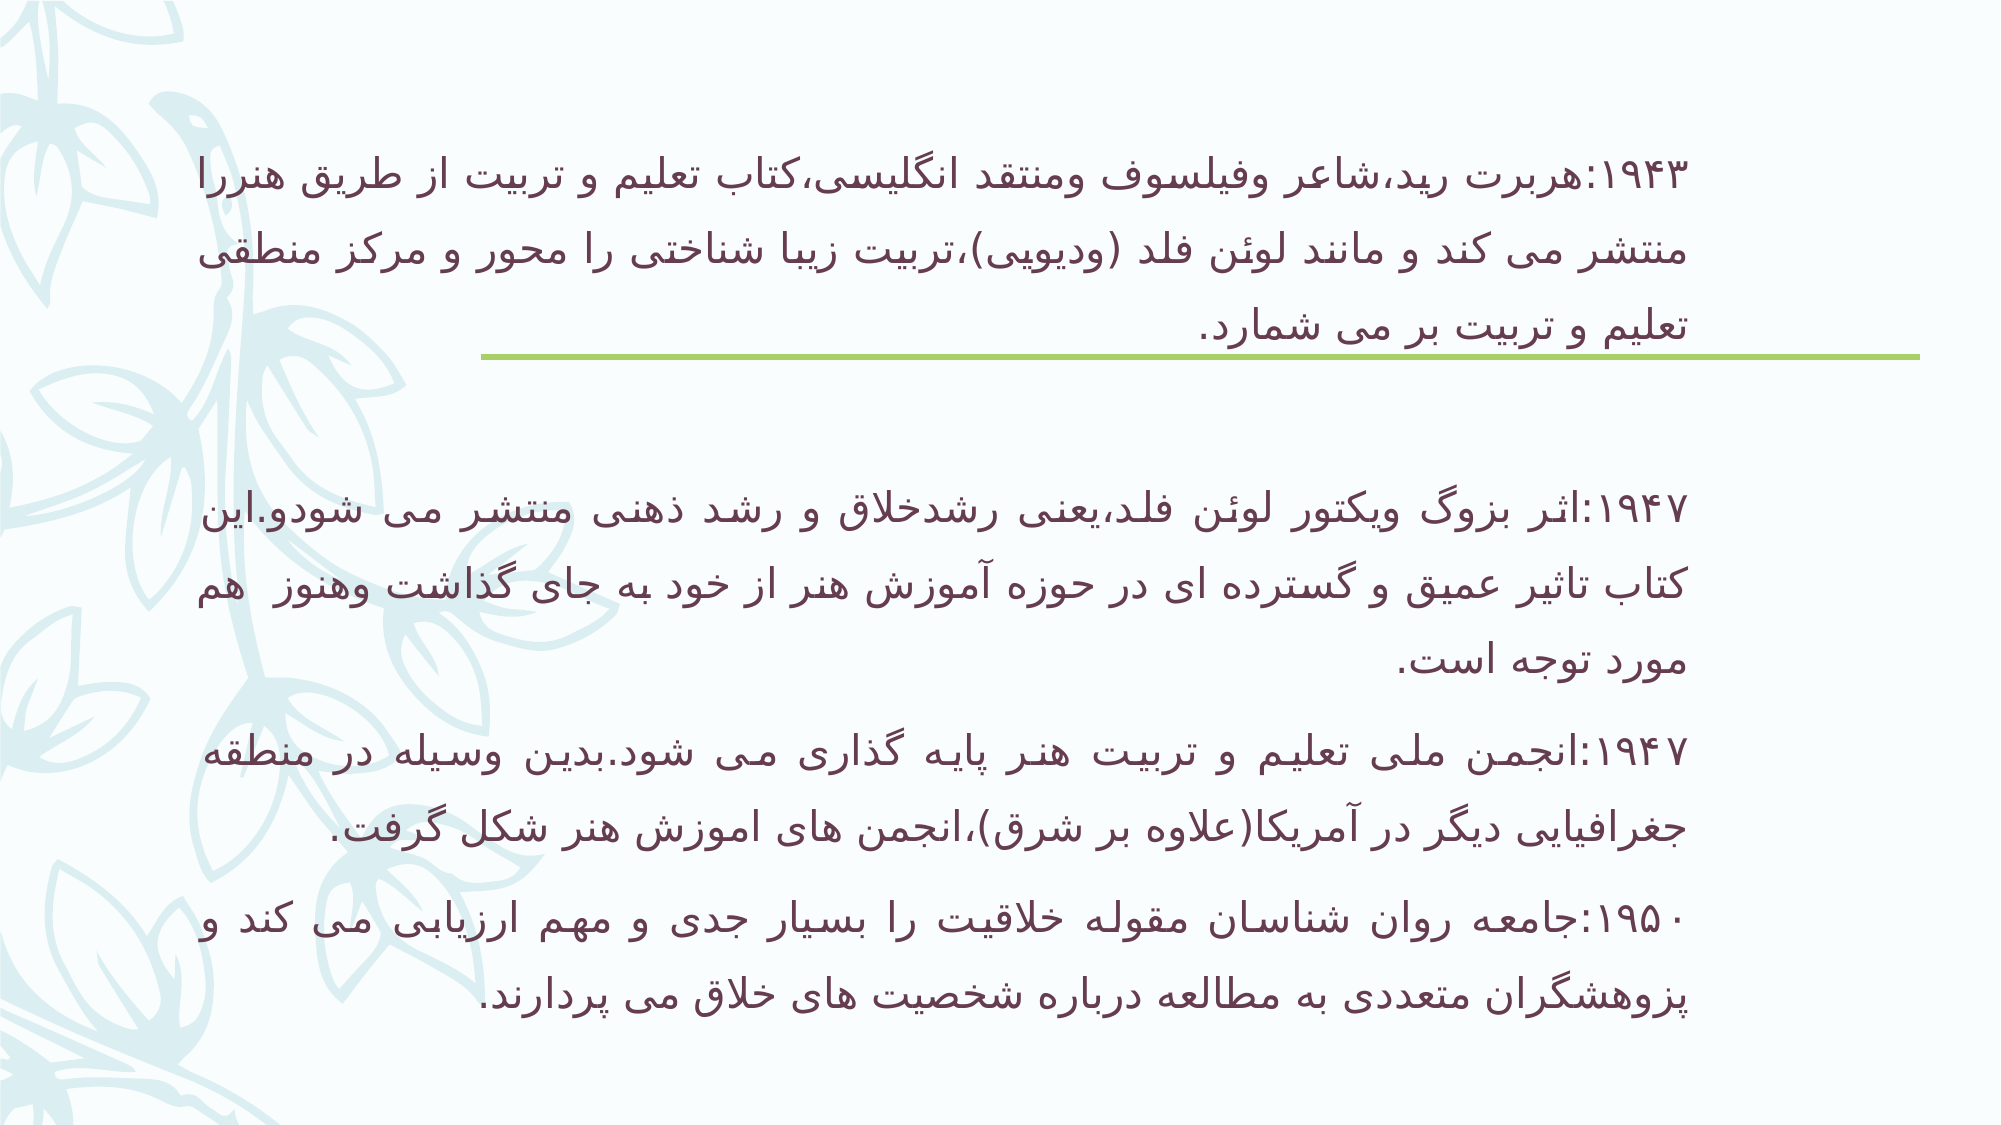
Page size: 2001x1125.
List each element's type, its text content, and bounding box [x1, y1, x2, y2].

list ۱۹۴۳:هربرت رید،شاعر وفیلسوف ومنتقد انگلیسی،کتاب تعلیم و تربیت از طریق هنررا منتشر می کند و مانند لوئن فلد (ودیویی)،تربیت زیبا شناختی را محور و مرکز منطقی تعلیم و تربیت بر می شمارد. ۱۹۴۷:اثر بزوگ ویکتور لوئن فلد،یعنی رشدخلاق و رشد ذهنی منتشر می شودو.این کتاب تاثیر عمیق و گسترده ای در حوزه آموزش هنر از خود به جای گذاشت وهنوز هم مورد توجه است. ۱۹۴۷:انجمن ملی تعلیم و تربیت هنر پایه گذاری می شود.بدین وسیله در منطقه جغرافیایی دیگر در آمریکا(علاوه بر شرق)،انجمن های اموزش هنر شکل گرفت. ۱۹۵۰:جامعه روان شناسان مقوله خلاقیت را بسیار جدی و مهم ارزیابی می کند و پزوهشگران متعددی به مطالعه درباره شخصیت های خلاق می پردارند. [181, 113, 1705, 1025]
